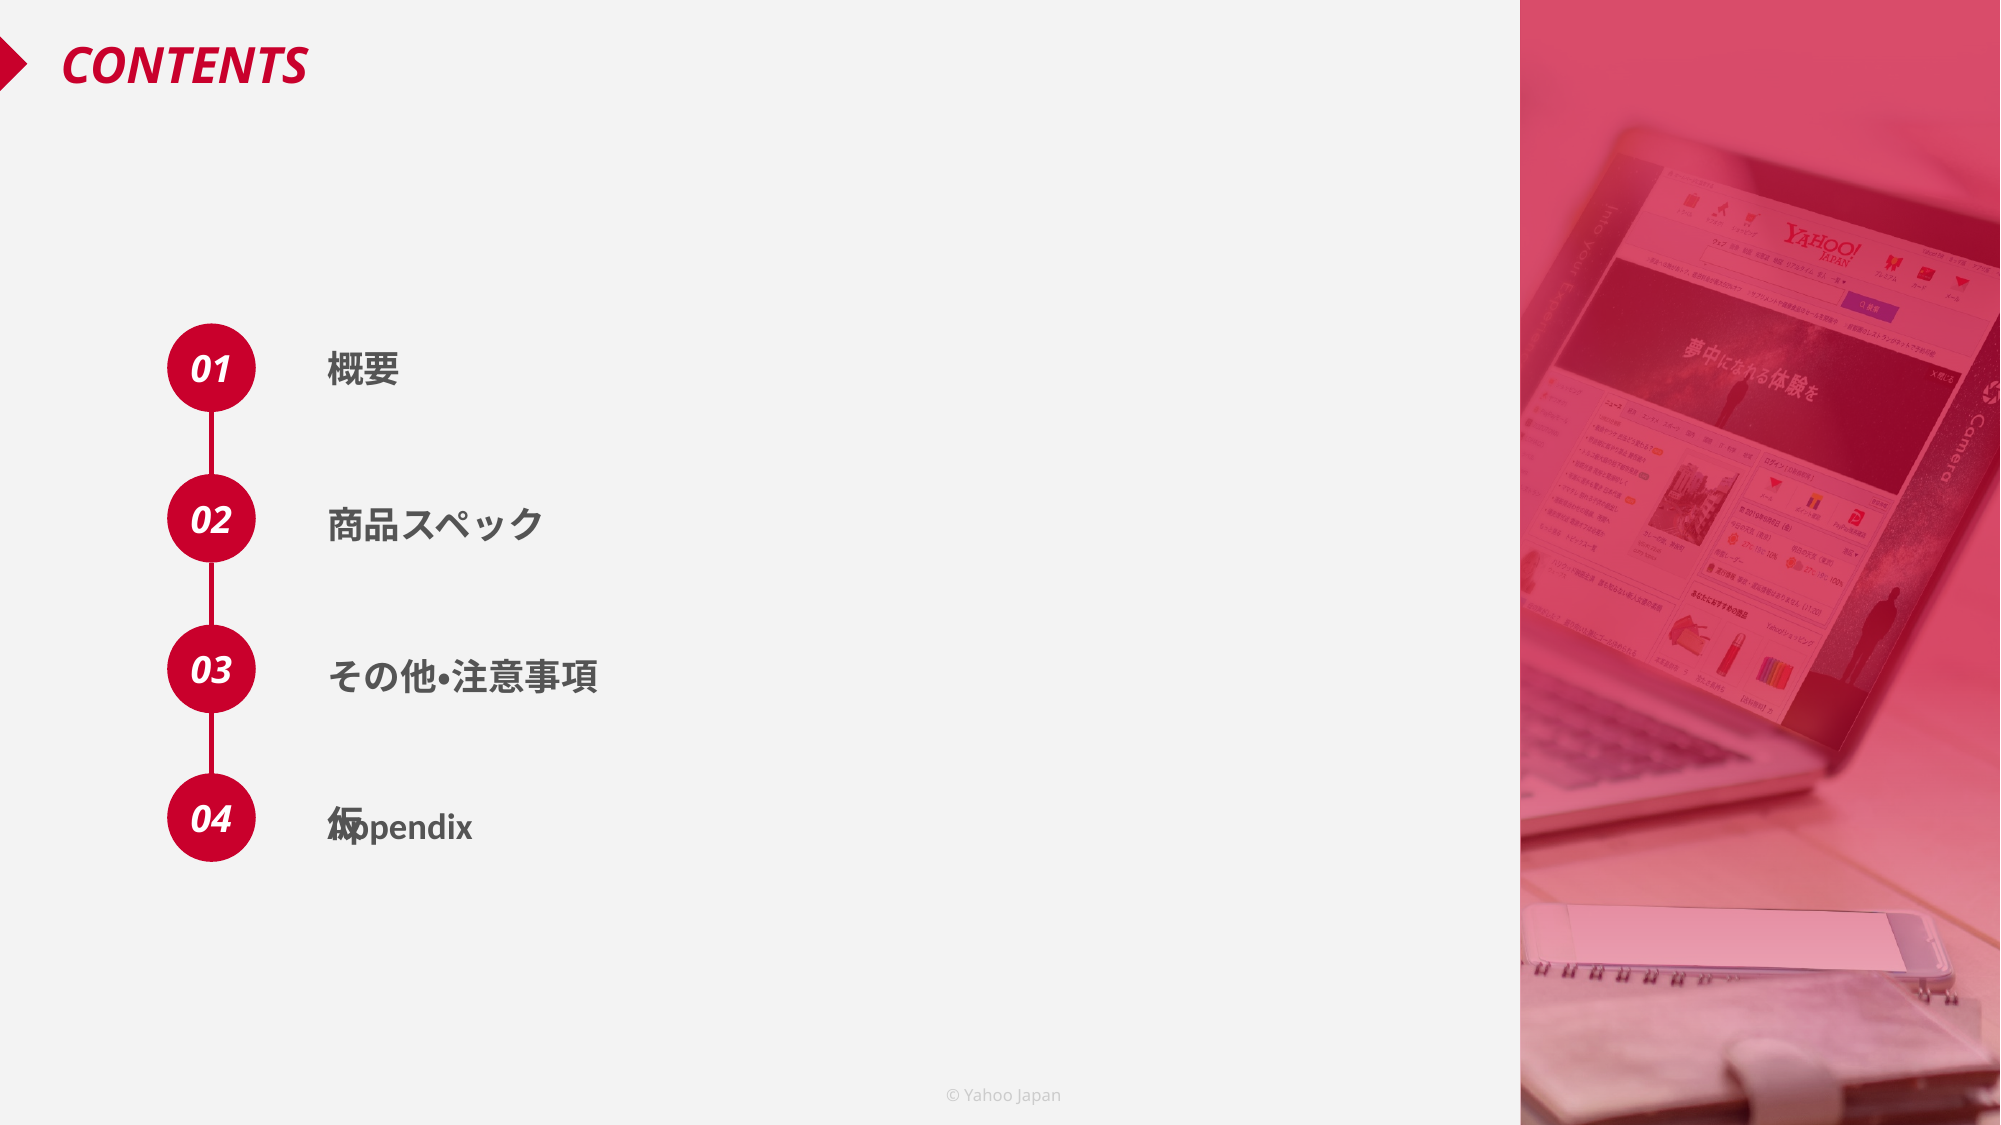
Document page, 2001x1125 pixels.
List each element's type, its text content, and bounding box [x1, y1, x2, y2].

list 商品スペック [312, 494, 1201, 554]
list 概要 [312, 338, 1201, 398]
list その他・注意事項 [312, 646, 1201, 706]
list Appendix [312, 795, 1201, 855]
